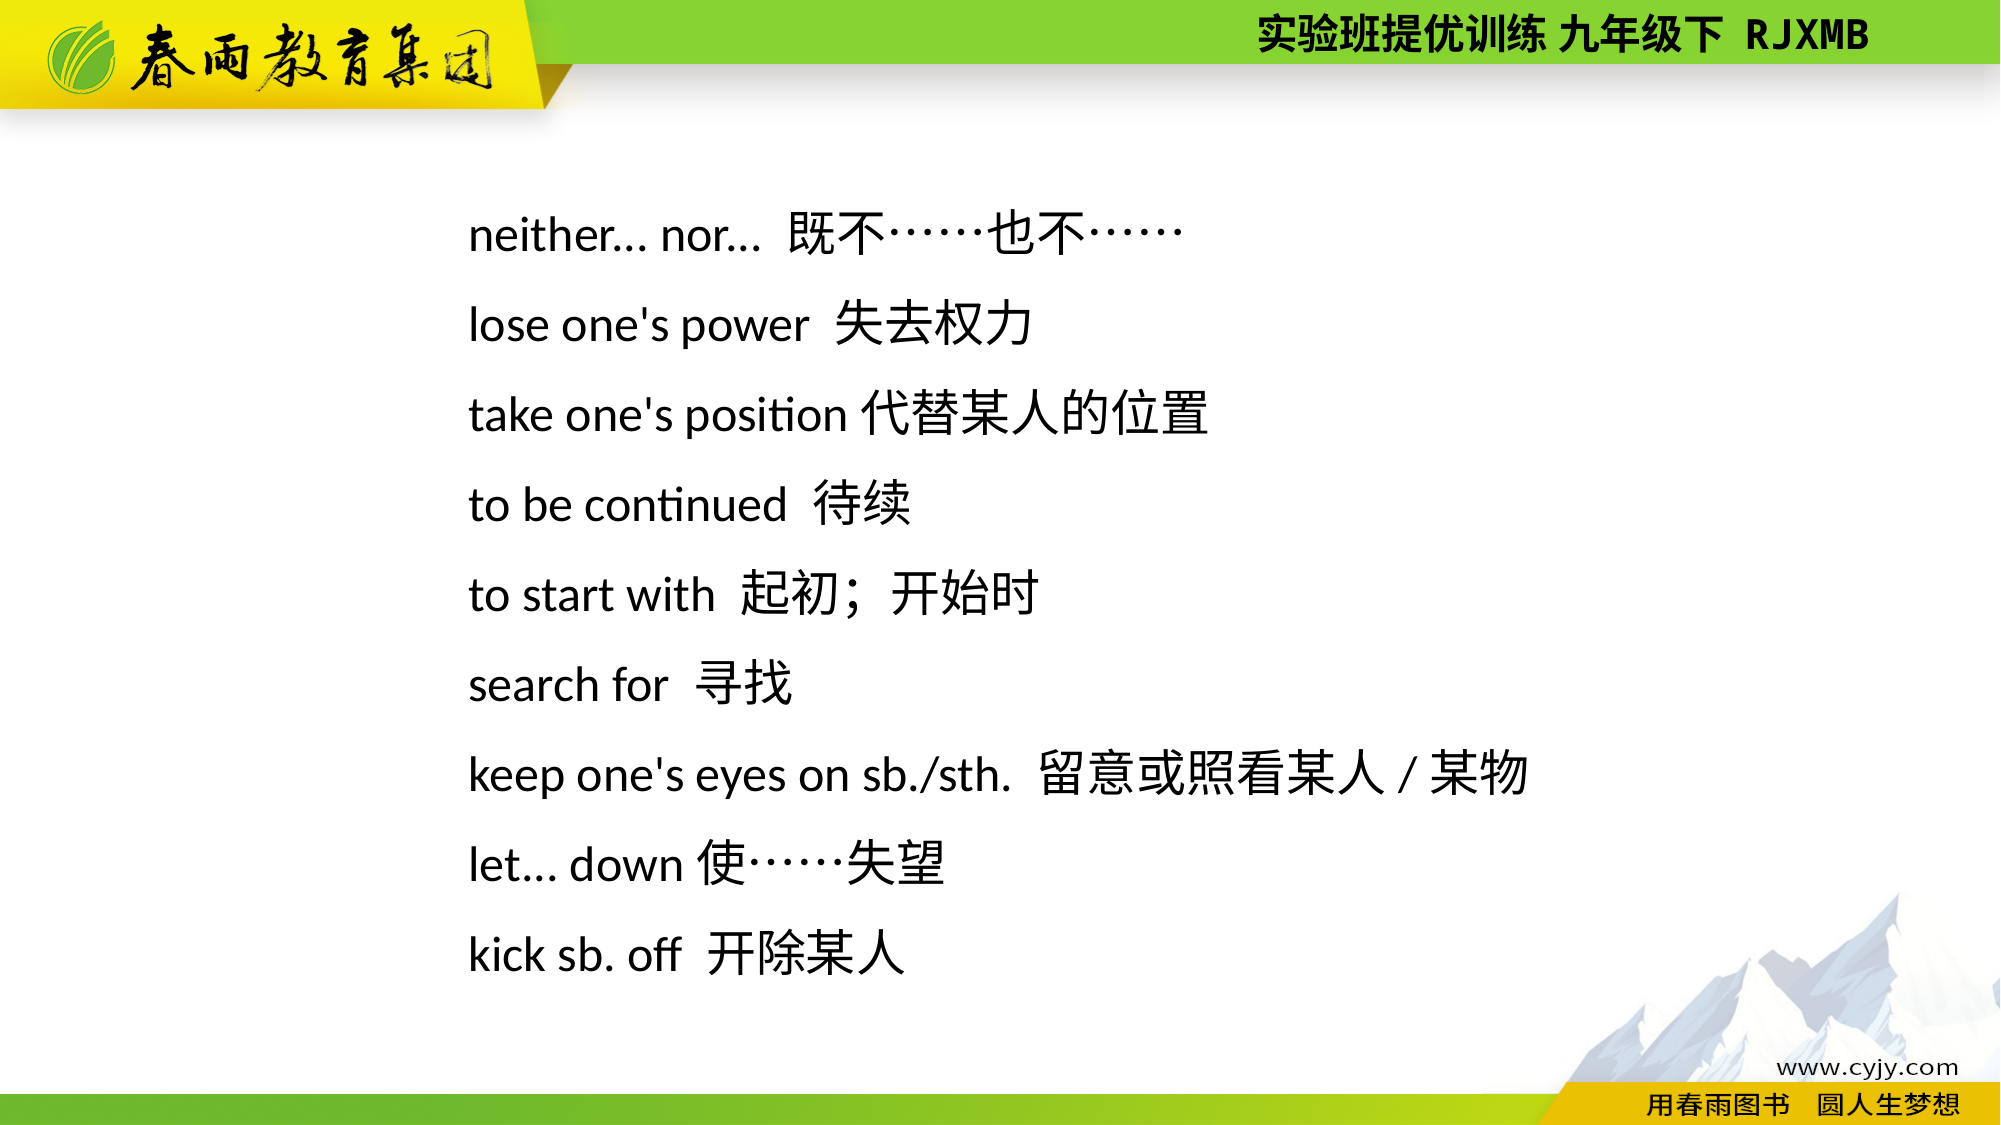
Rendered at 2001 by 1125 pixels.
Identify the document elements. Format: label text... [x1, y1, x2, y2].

picture [0, 0, 2001, 1125]
text_box neither... nor... 既不……也不…… lose one's power 失去权力 take one's position代替某人的位置 to be continued 待续 to start with 起初；开始时 search for 寻找 keep one's eyes on sb./sth. 留意或照看某人/某物 let... down使……失望 kick sb. off 开除某人 [353, 164, 1684, 989]
